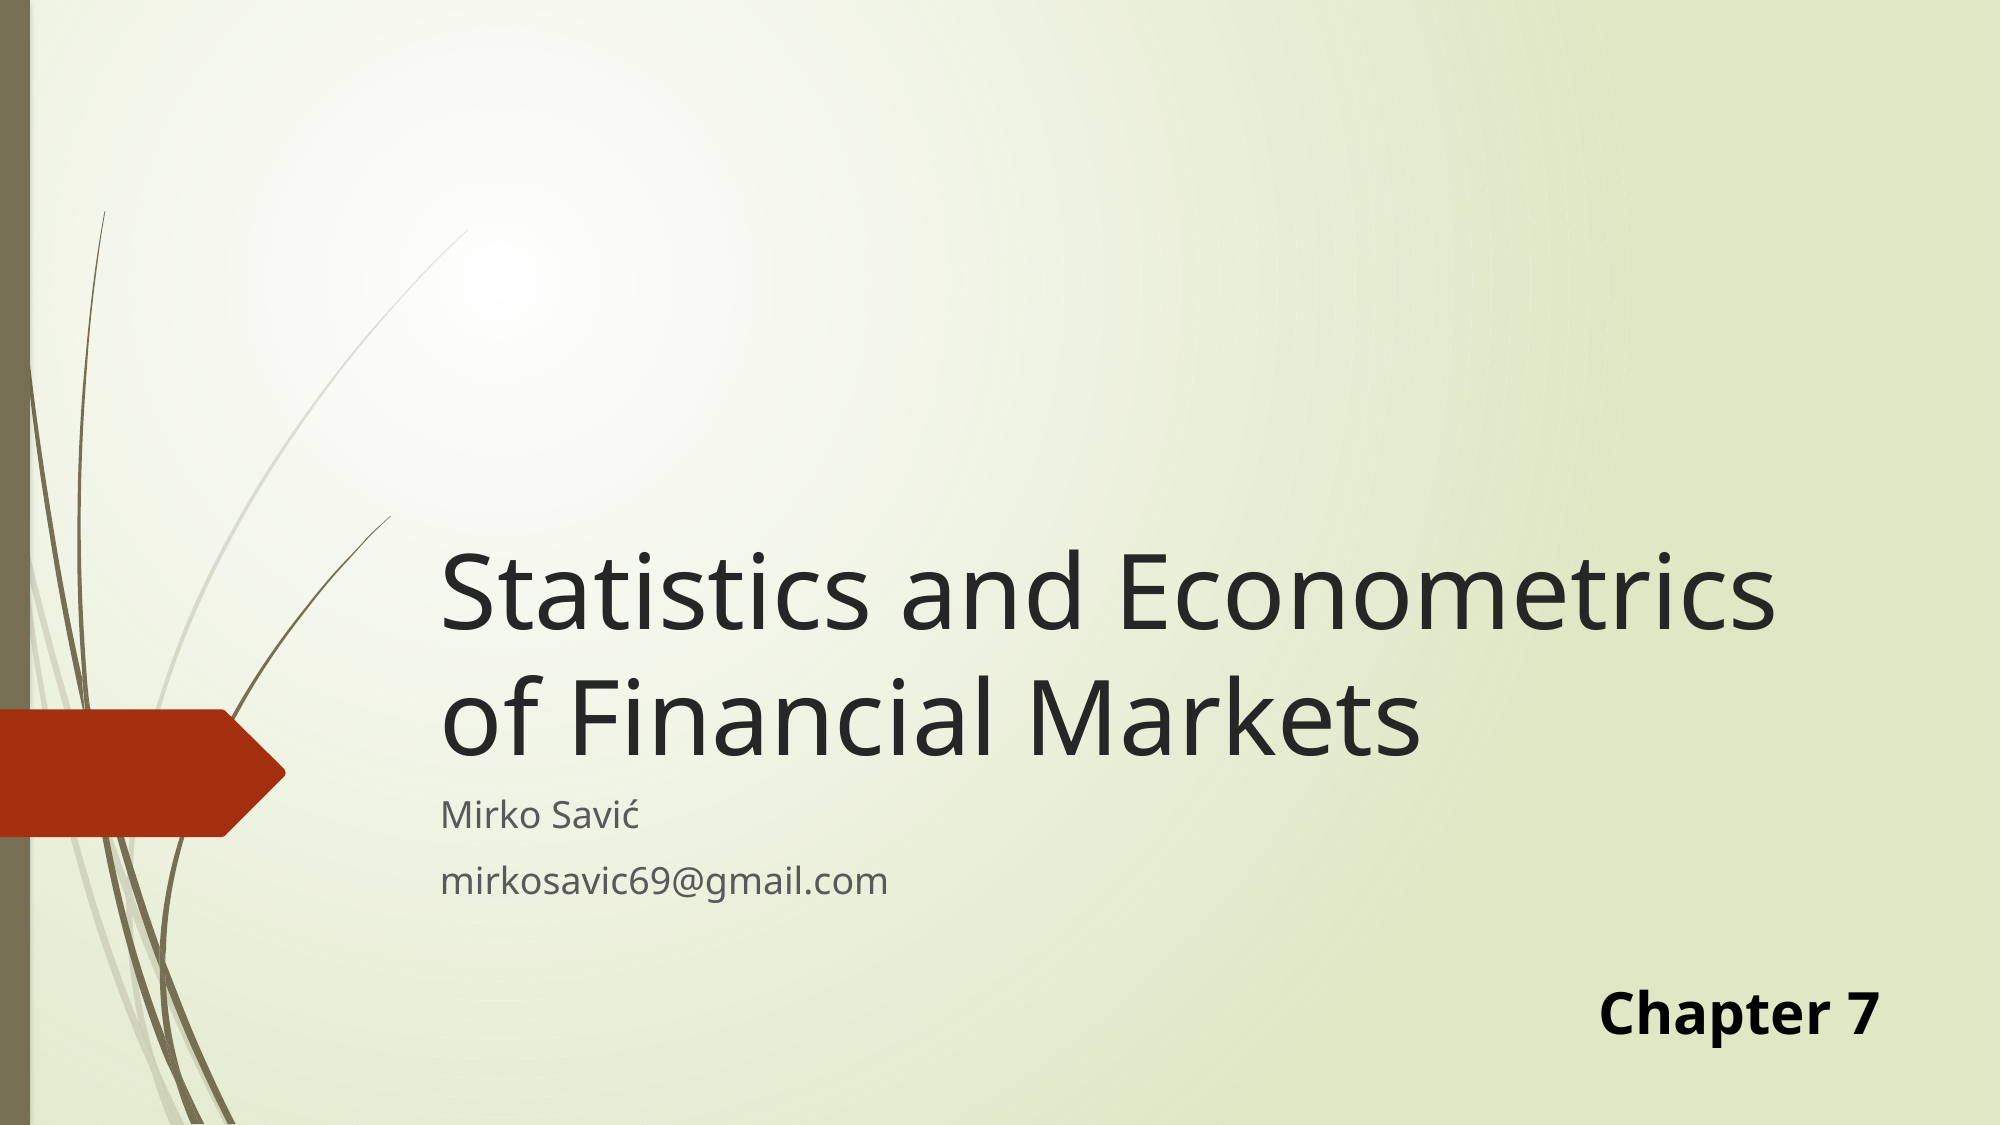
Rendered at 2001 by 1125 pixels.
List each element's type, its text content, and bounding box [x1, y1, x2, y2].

subtitle Mirko Savić mirkosavic69@gmail.com [424, 783, 1888, 969]
title Statistics and Econometrics of Financial Markets [424, 412, 1888, 783]
text_box Chapter 7 [1583, 968, 1921, 1054]
